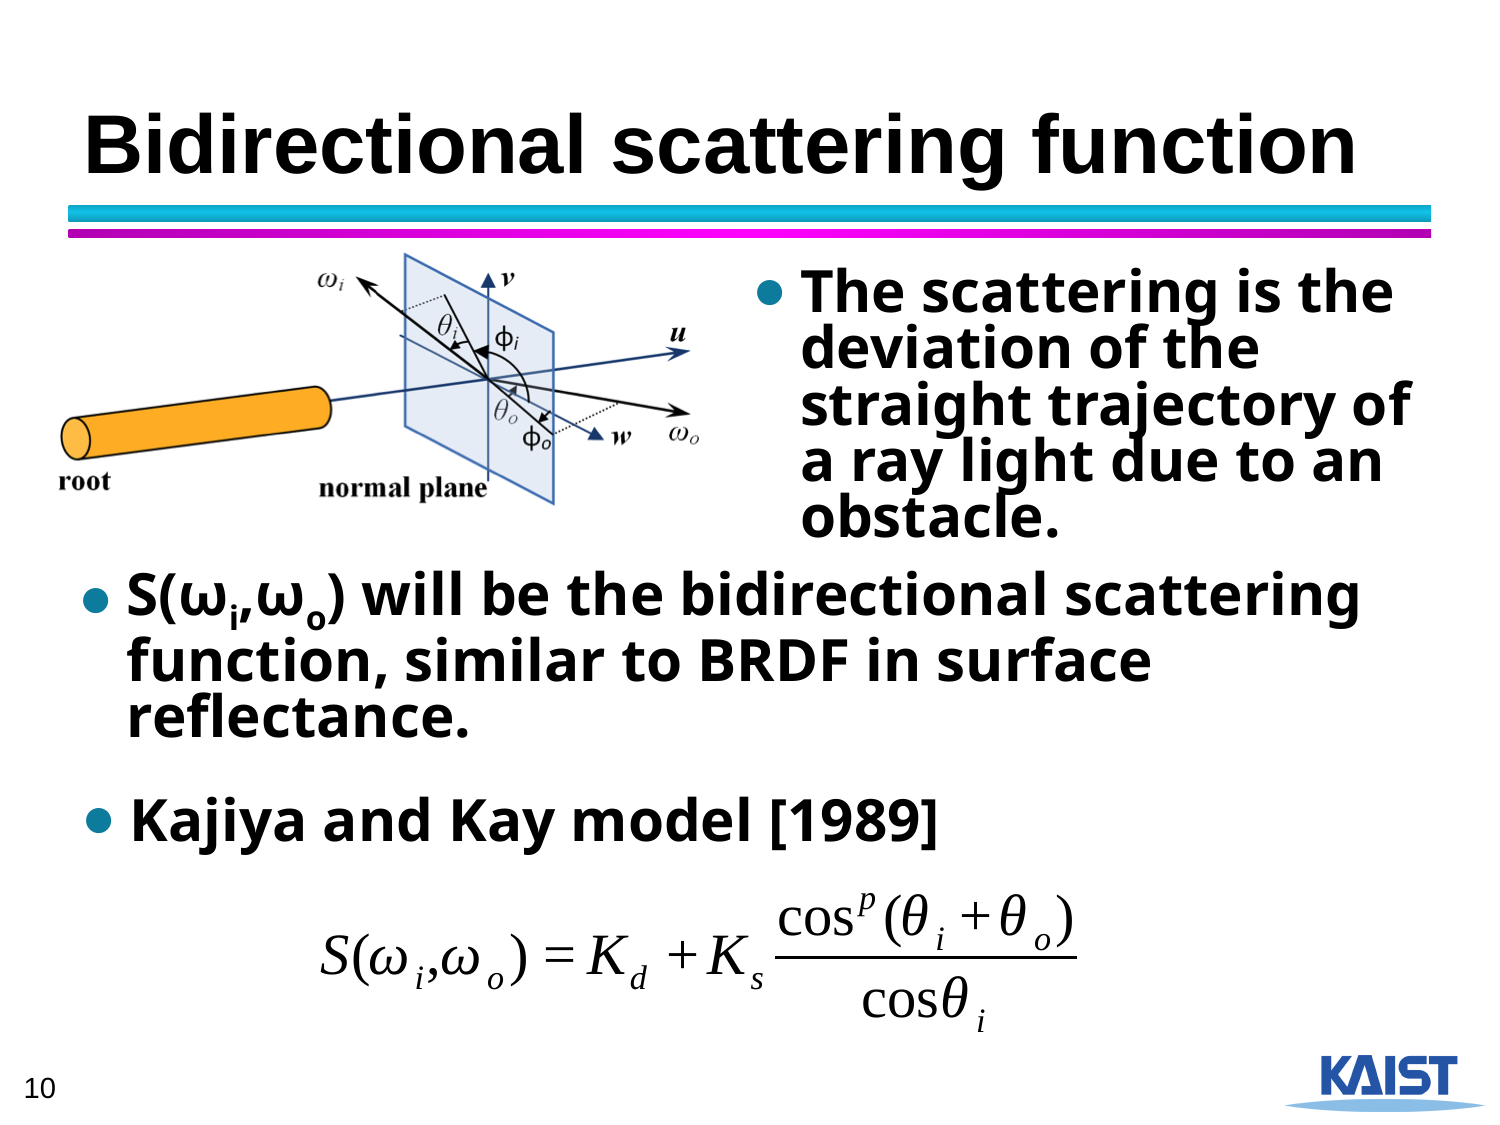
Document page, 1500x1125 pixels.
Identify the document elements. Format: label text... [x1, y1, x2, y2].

text_box S(ωi,ωo) will be the bidirectional scattering function, similar to BRDF in surface reflectance. [64, 573, 1444, 766]
picture [1284, 1055, 1485, 1112]
picture [44, 243, 709, 524]
list The scattering is the deviation of the straight trajectory of a ray light due to an obstacle. [736, 259, 1434, 599]
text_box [310, 876, 1087, 1039]
title Bidirectional scattering function [68, 48, 1428, 199]
text_box Kajiya and Kay model [1989] [67, 789, 1432, 885]
